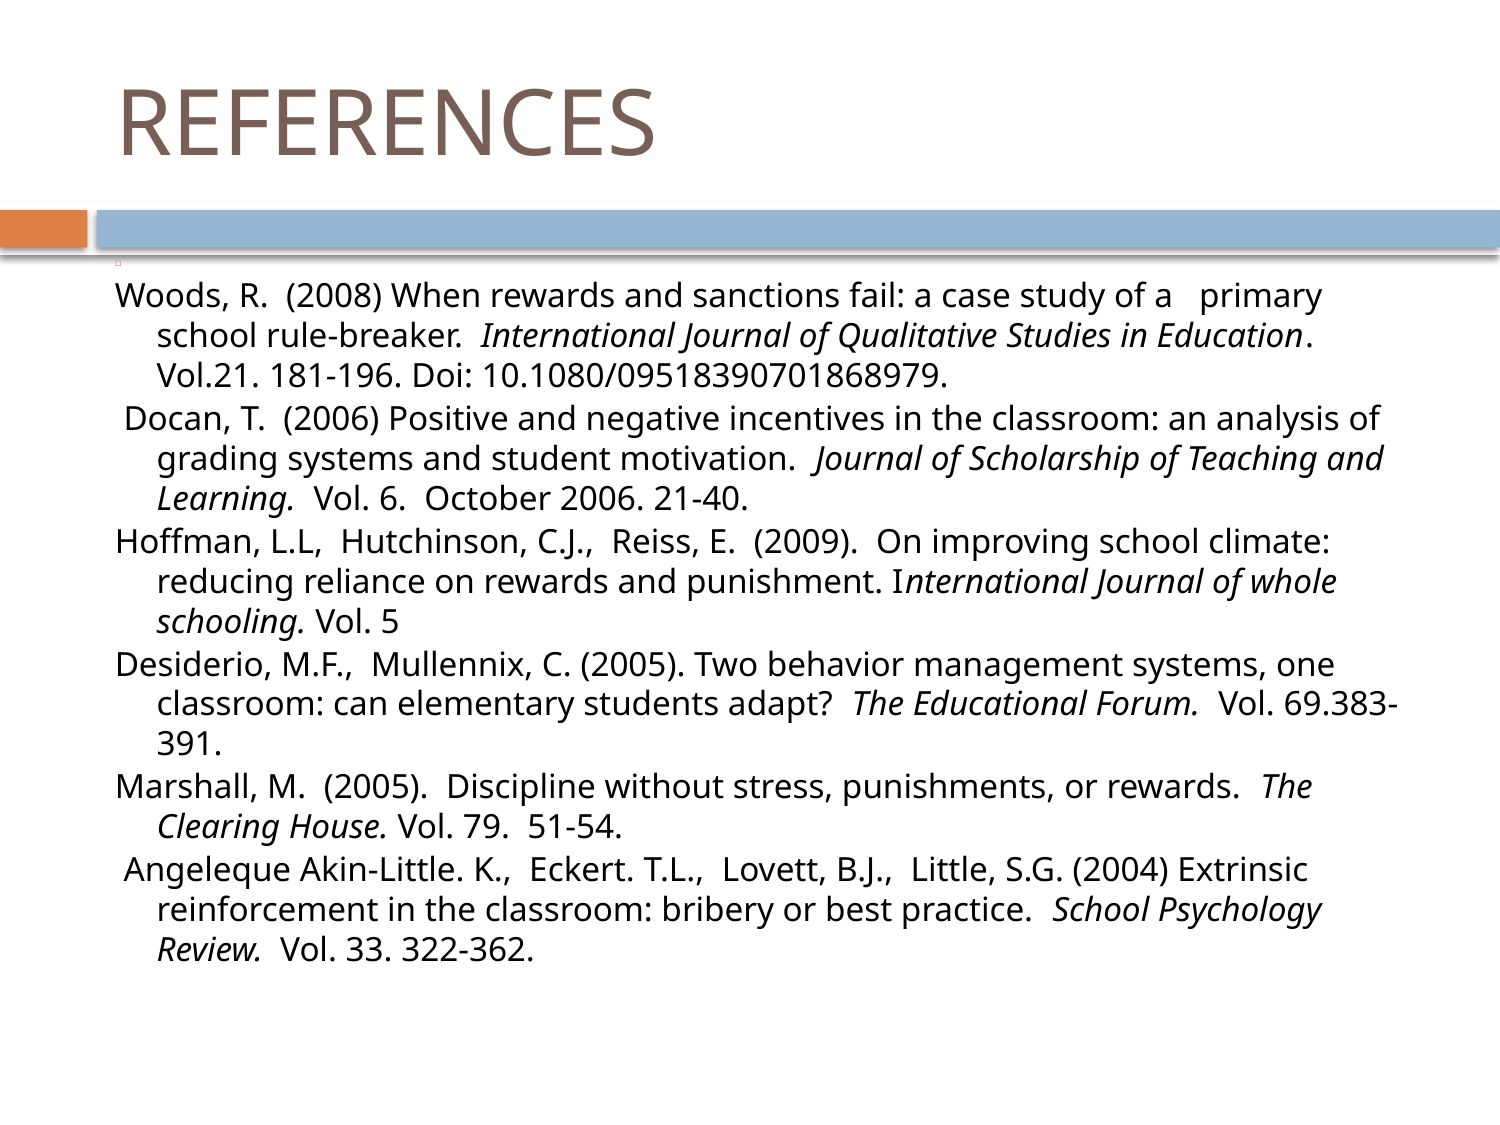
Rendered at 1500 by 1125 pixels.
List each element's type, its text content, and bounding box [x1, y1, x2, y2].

list Woods, R. (2008) When rewards and sanctions fail: a case study of a primary school rule-breaker. International Journal of Qualitative Studies in Education. Vol.21. 181-196. Doi: 10.1080/09518390701868979. Docan, T. (2006) Positive and negative incentives in the classroom: an analysis of grading systems and student motivation. Journal of Scholarship of Teaching and Learning. Vol. 6. October 2006. 21-40. Hoffman, L.L, Hutchinson, C.J., Reiss, E. (2009). On improving school climate: reducing reliance on rewards and punishment. International Journal of whole schooling. Vol. 5 Desiderio, M.F., Mullennix, C. (2005). Two behavior management systems, one classroom: can elementary students adapt? The Educational Forum. Vol. 69.383-391. Marshall, M. (2005). Discipline without stress, punishments, or rewards. The Clearing House. Vol. 79. 51-54. Angeleque Akin-Little. K., Eckert. T.L., Lovett, B.J., Little, S.G. (2004) Extrinsic reinforcement in the classroom: bribery or best practice. School Psychology Review. Vol. 33. 322-362. [99, 249, 1438, 1025]
title REFERENCES [100, 37, 1438, 200]
